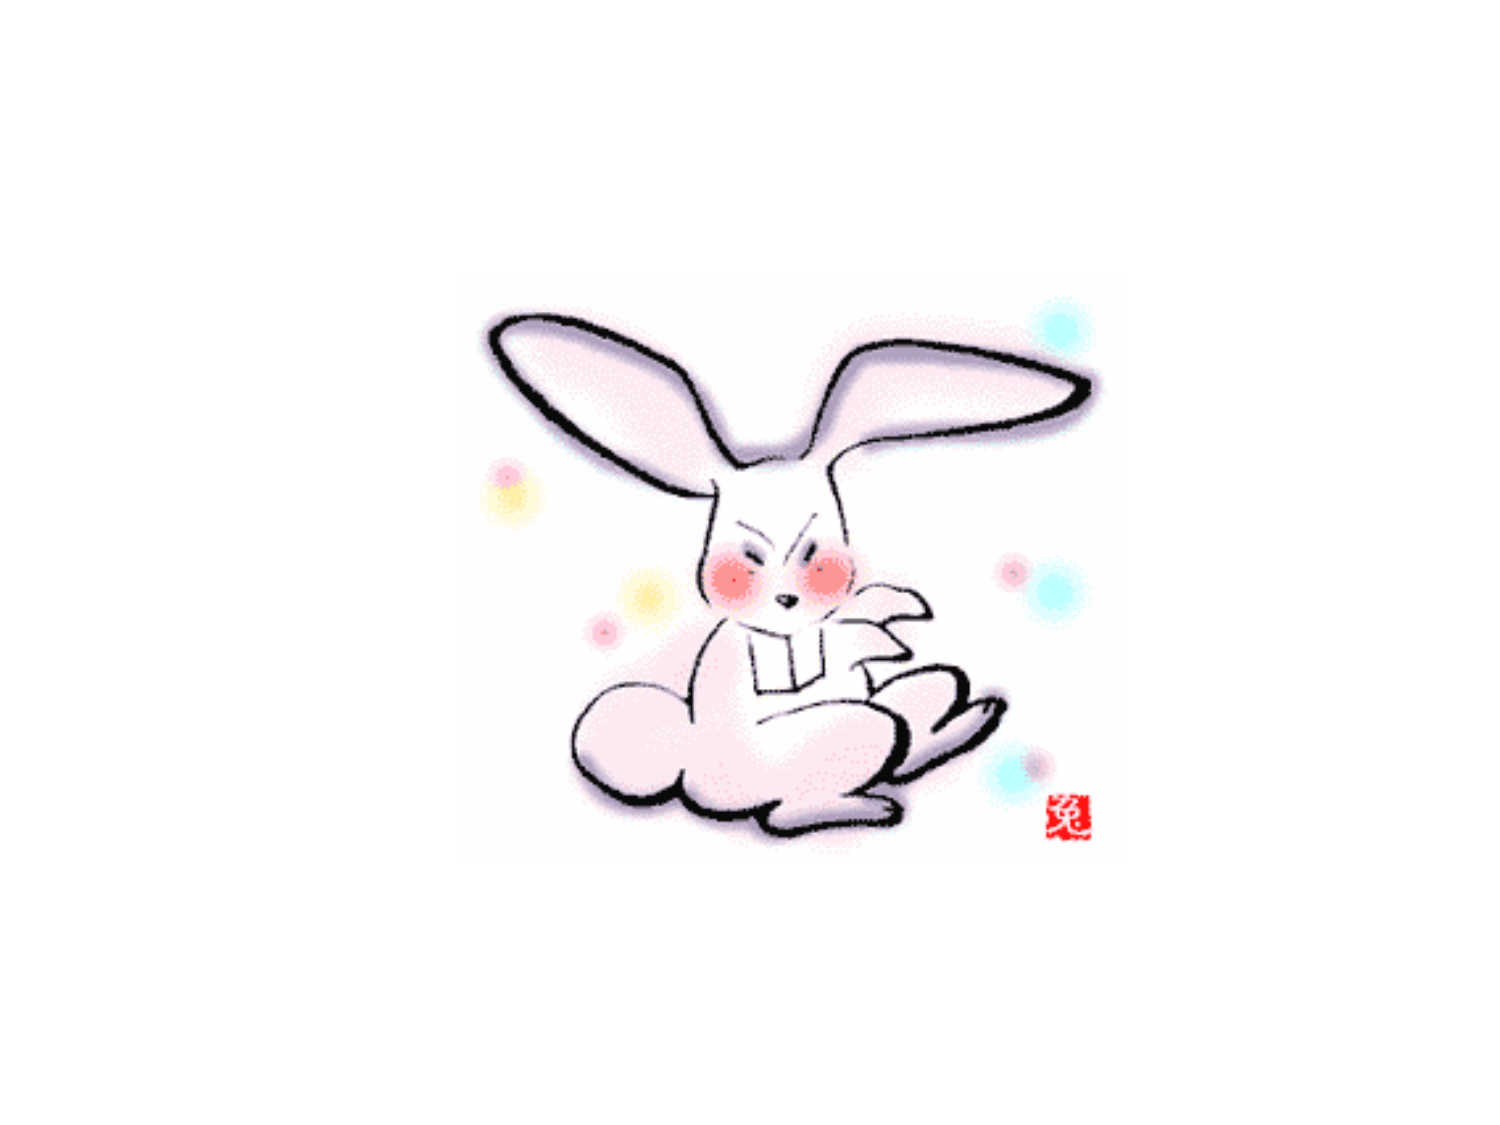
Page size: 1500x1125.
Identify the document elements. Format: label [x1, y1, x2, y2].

picture [462, 274, 1121, 862]
